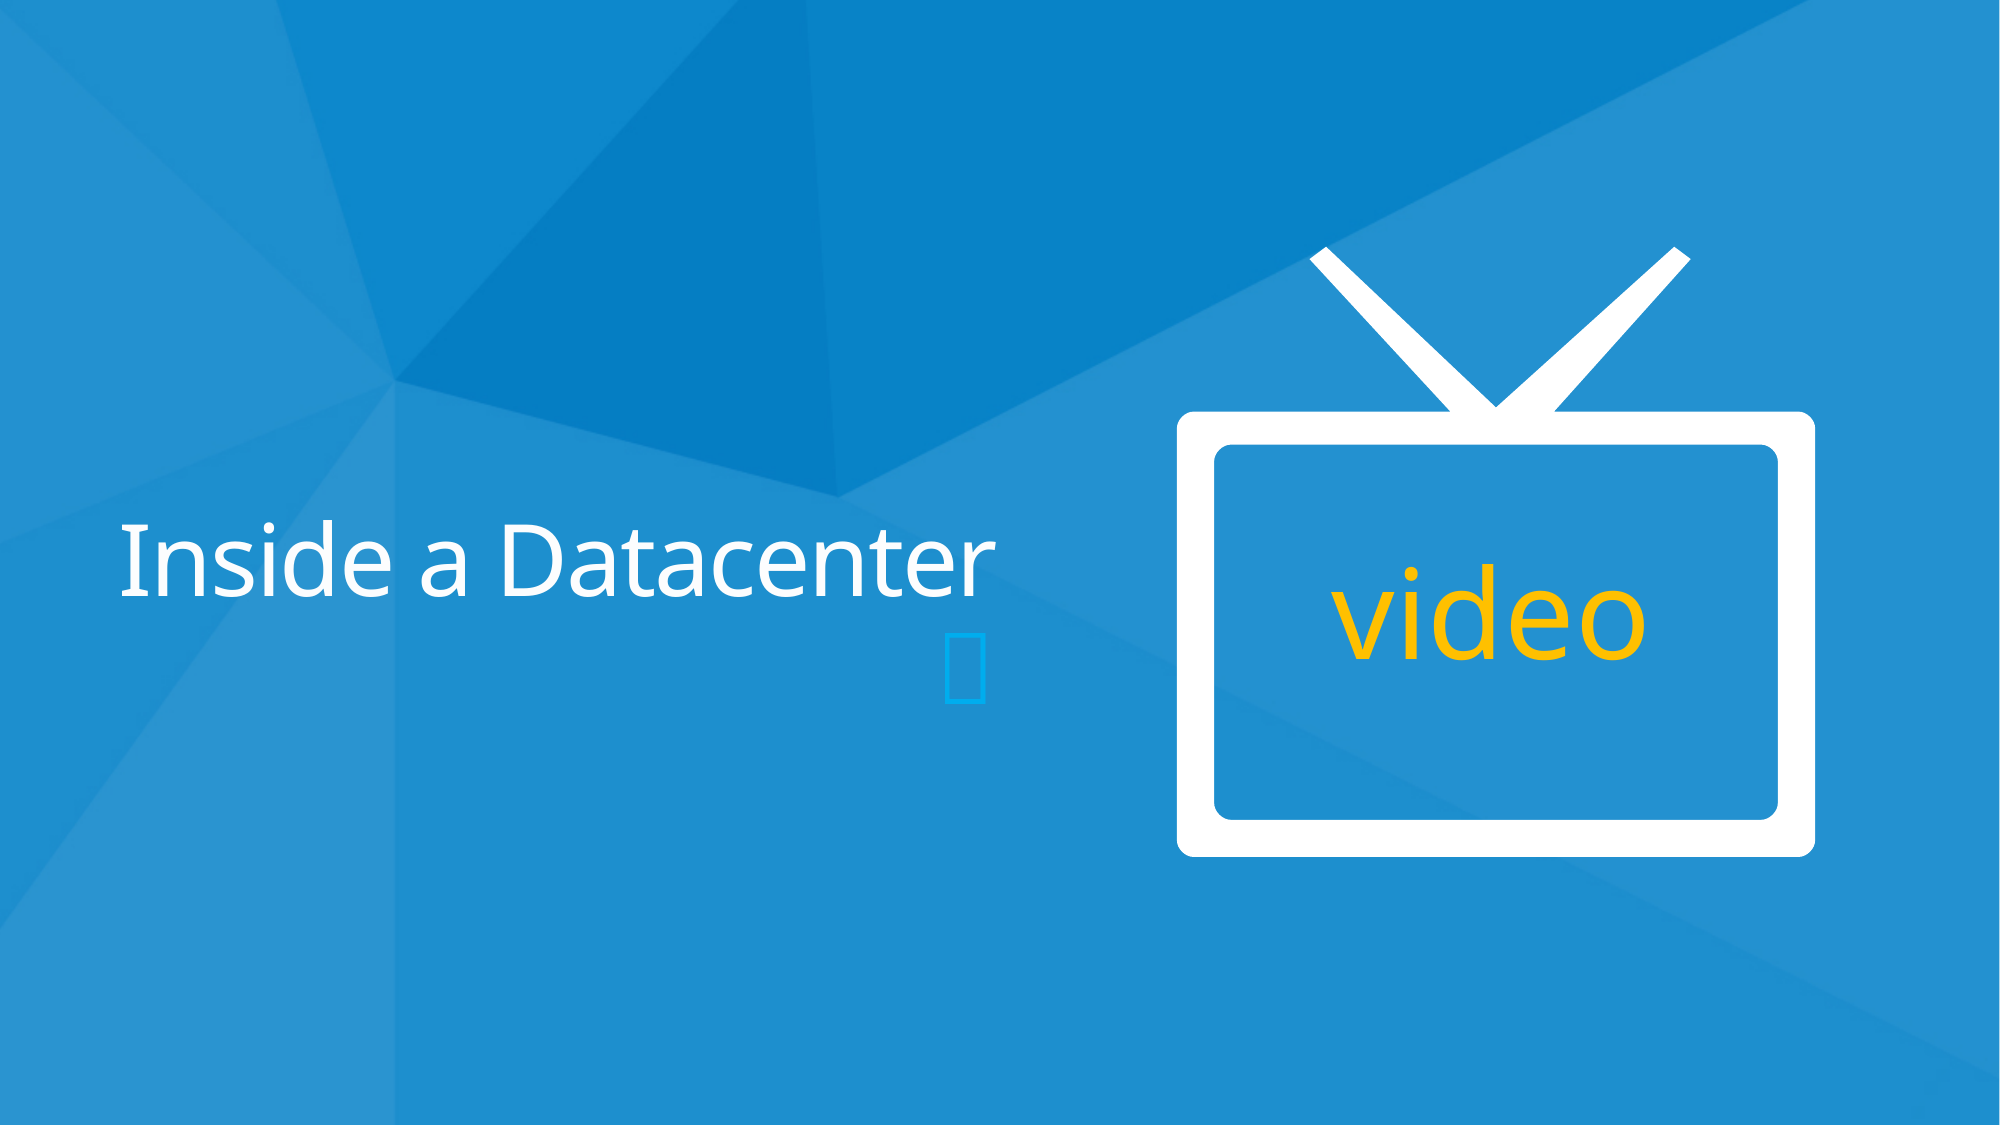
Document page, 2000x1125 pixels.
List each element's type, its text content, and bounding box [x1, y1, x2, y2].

list video [1217, 551, 1766, 761]
title Inside a Datacenter  [77, 493, 996, 744]
picture [0, 0, 2000, 1125]
